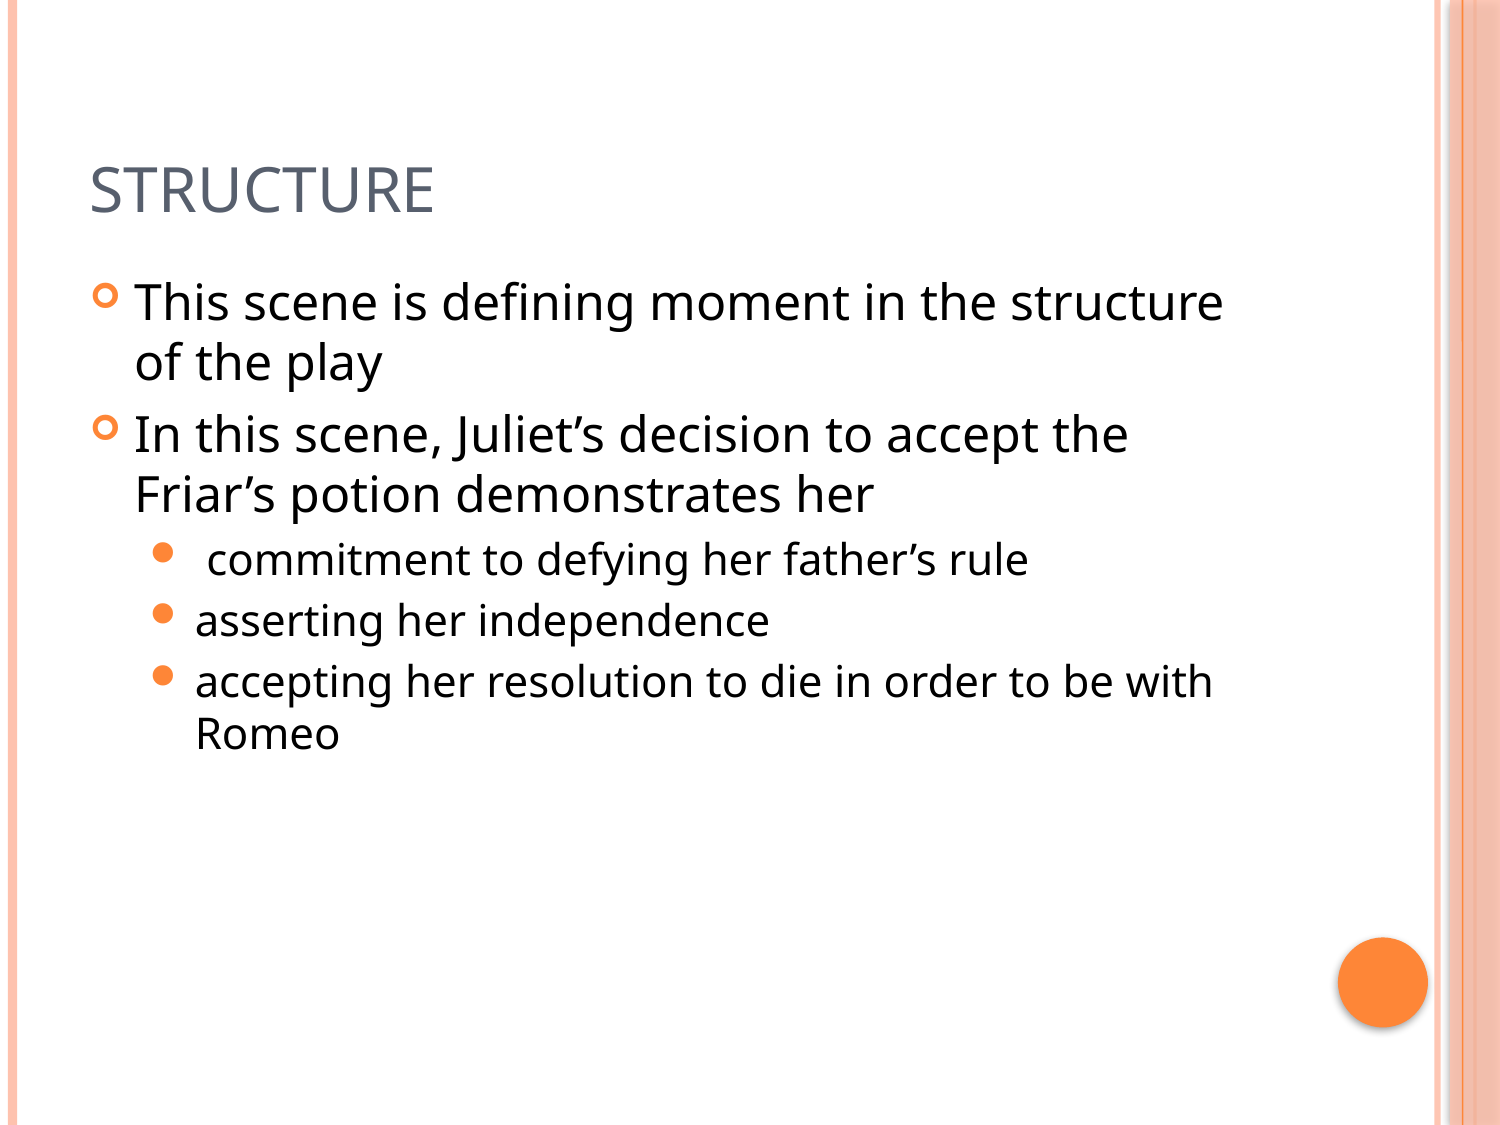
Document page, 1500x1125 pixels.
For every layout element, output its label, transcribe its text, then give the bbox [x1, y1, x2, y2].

list This scene is defining moment in the structure of the play In this scene, Juliet’s decision to accept the Friar’s potion demonstrates her commitment to defying her father’s rule asserting her independence accepting her resolution to die in order to be with Romeo [75, 262, 1300, 1062]
title Structure [75, 45, 1300, 233]
